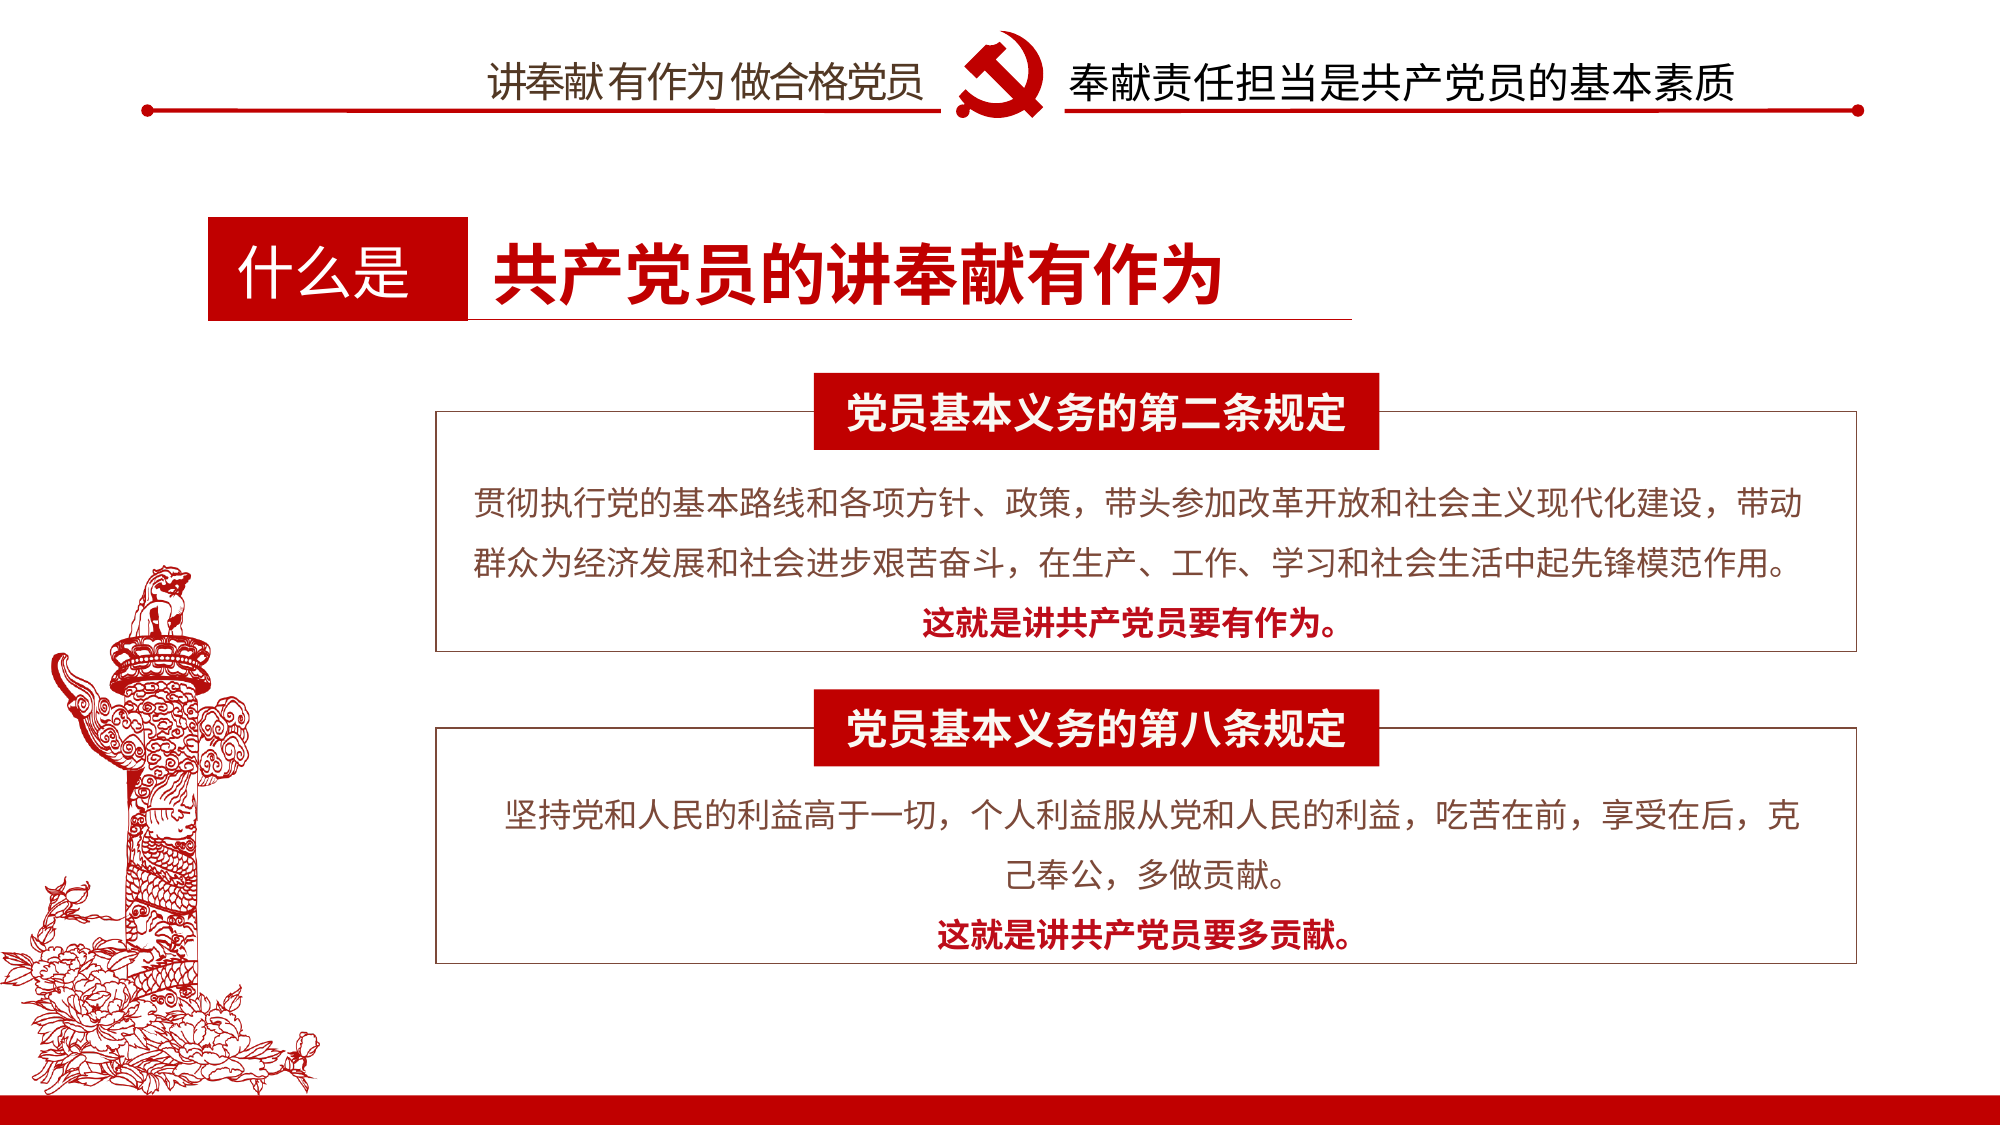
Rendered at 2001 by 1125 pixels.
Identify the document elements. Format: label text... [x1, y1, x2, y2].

text_box [435, 727, 1858, 965]
text_box 共产党员的讲奉献有作为 [478, 244, 1331, 302]
text_box [435, 410, 1858, 653]
text_box 党员基本义务的第八条规定 [813, 688, 1380, 767]
text_box 党员基本义务的第二条规定 [813, 372, 1380, 451]
text_box 奉献责任担当是共产党员的基本素质 [1053, 49, 1955, 115]
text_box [209, 217, 478, 320]
picture [0, 565, 320, 1096]
